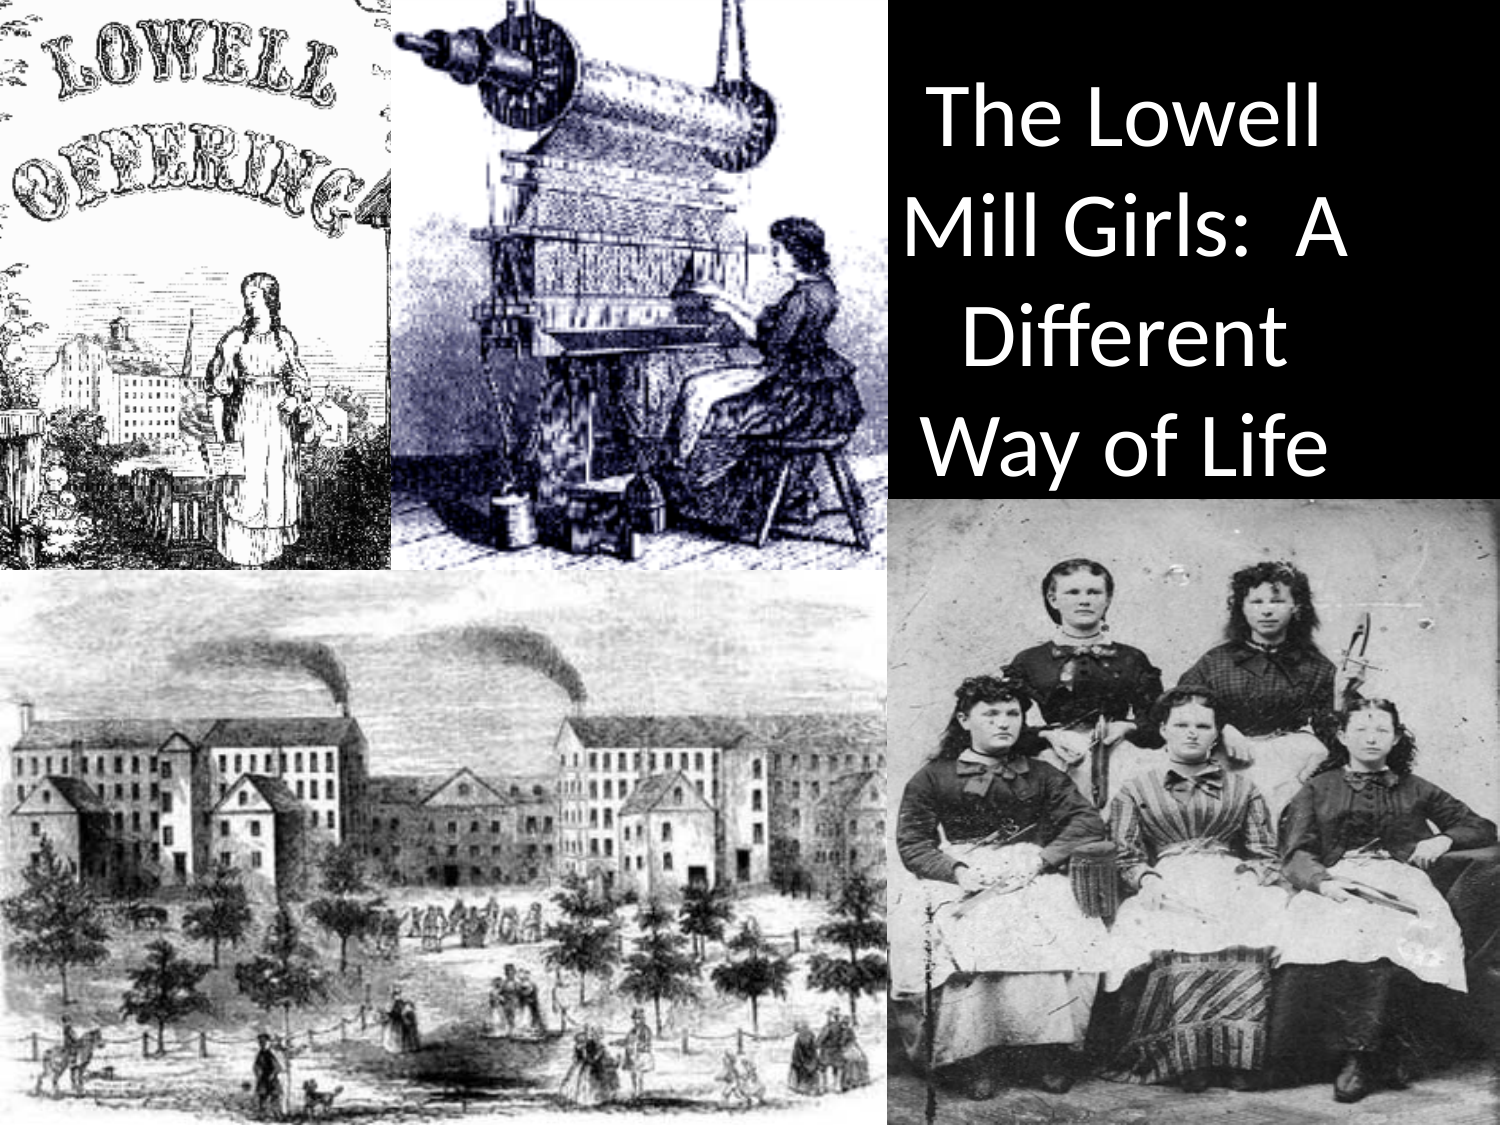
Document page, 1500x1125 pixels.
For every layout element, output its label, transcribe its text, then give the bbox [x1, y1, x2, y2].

title The Lowell Mill Girls: A Different Way of Life [892, 12, 1388, 498]
picture [0, 0, 1500, 1125]
